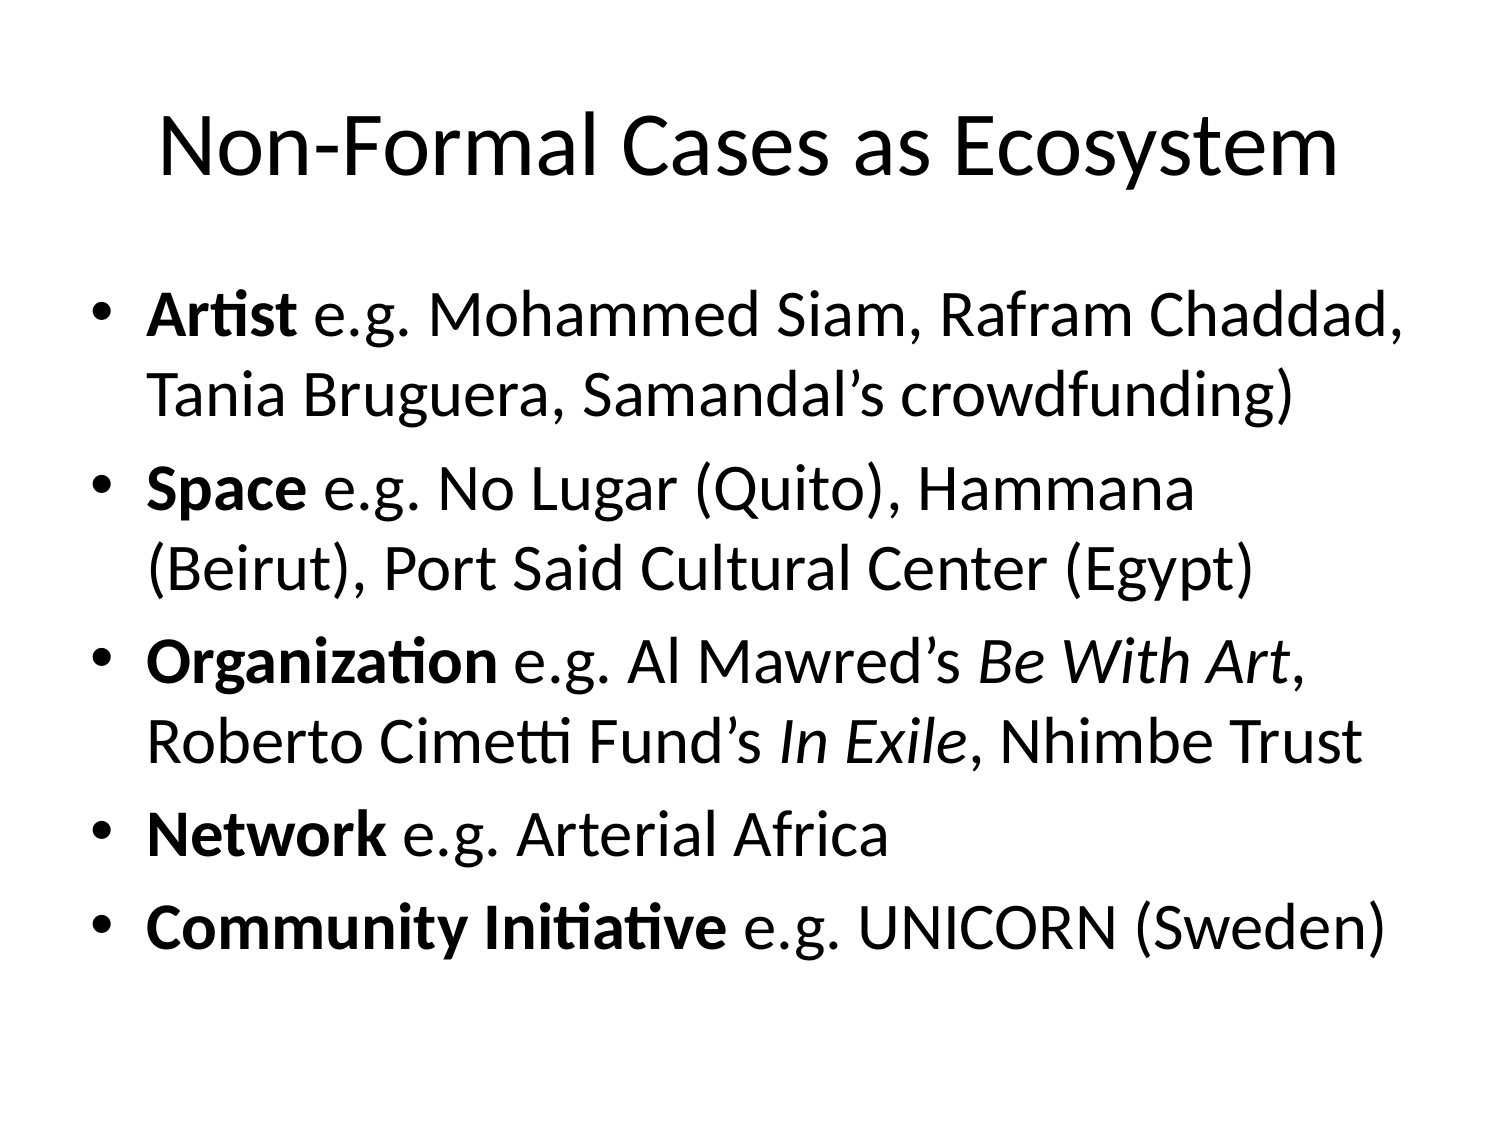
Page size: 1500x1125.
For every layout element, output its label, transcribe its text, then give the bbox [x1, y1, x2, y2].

title Non-Formal Cases as Ecosystem [75, 45, 1425, 233]
list Artist e.g. Mohammed Siam, Rafram Chaddad, Tania Bruguera, Samandal’s crowdfunding) Space e.g. No Lugar (Quito), Hammana (Beirut), Port Said Cultural Center (Egypt) Organization e.g. Al Mawred’s Be With Art, Roberto Cimetti Fund’s In Exile, Nhimbe Trust Network e.g. Arterial Africa Community Initiative e.g. UNICORN (Sweden) [75, 262, 1425, 1005]
